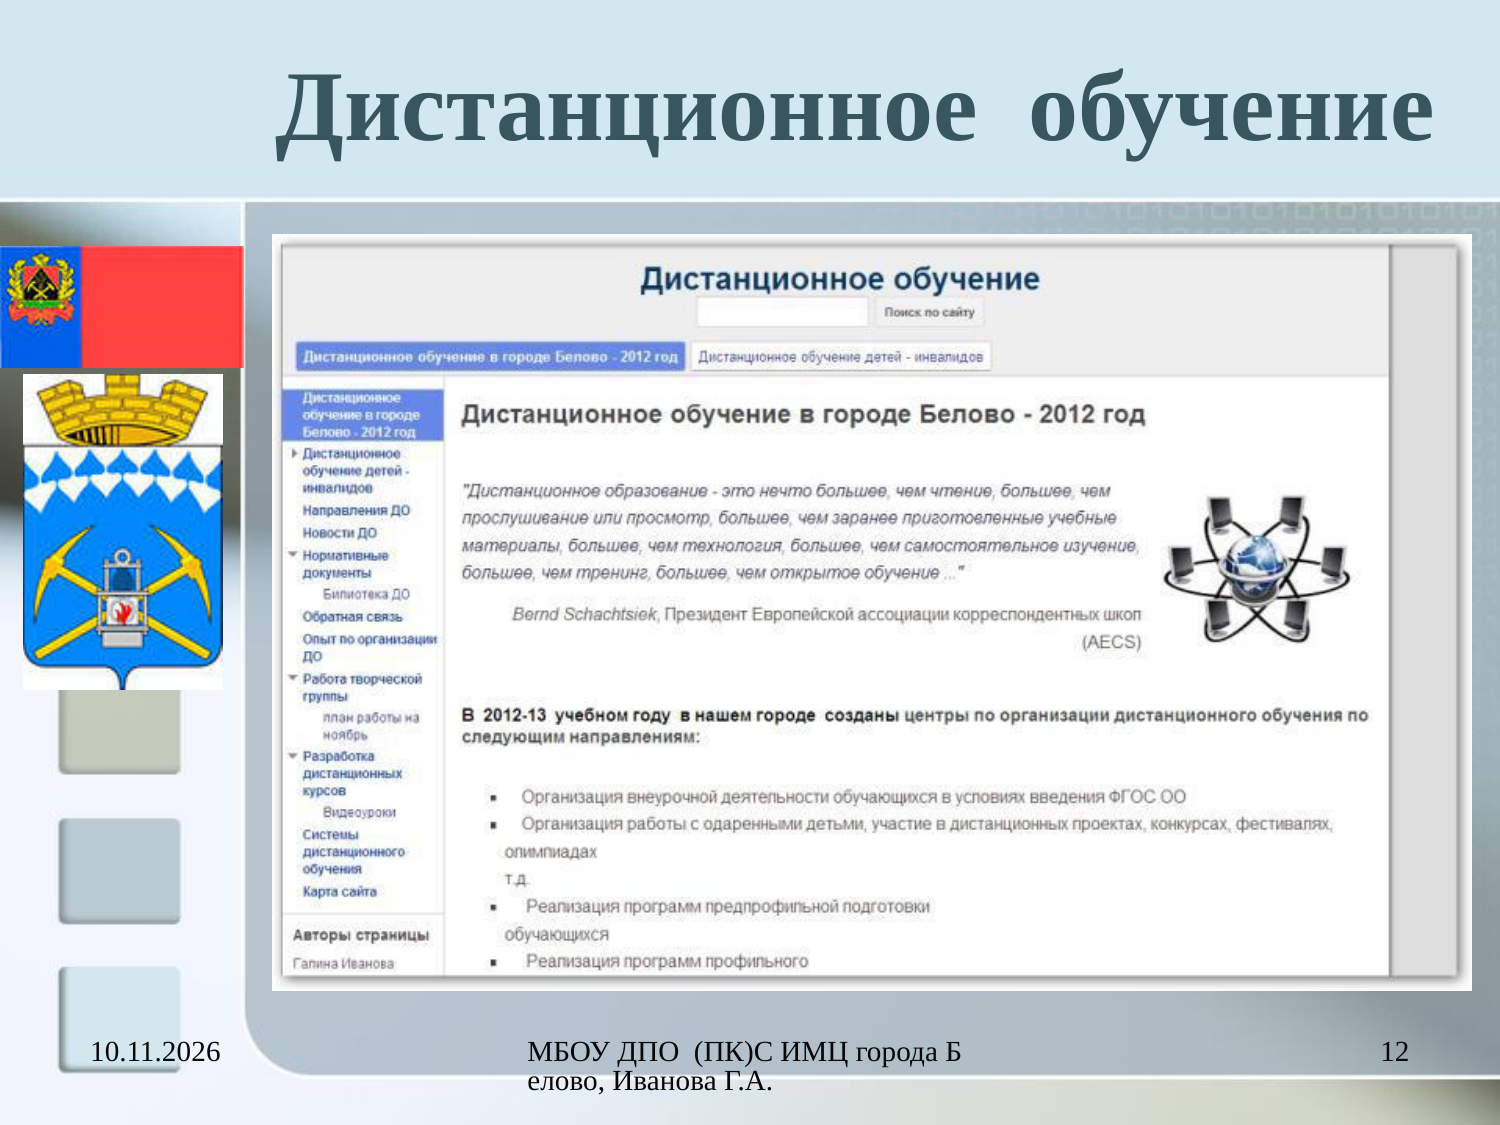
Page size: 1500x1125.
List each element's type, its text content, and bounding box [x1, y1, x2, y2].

slide_number 12 [1074, 1024, 1426, 1103]
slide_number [74, 1024, 426, 1103]
footer МБОУ ДПО (ПК)С ИМЦ города Белово, Иванова Г.А. [512, 1024, 988, 1103]
picture [0, 0, 1500, 1125]
title Дистанционное обучение [249, 12, 1462, 188]
